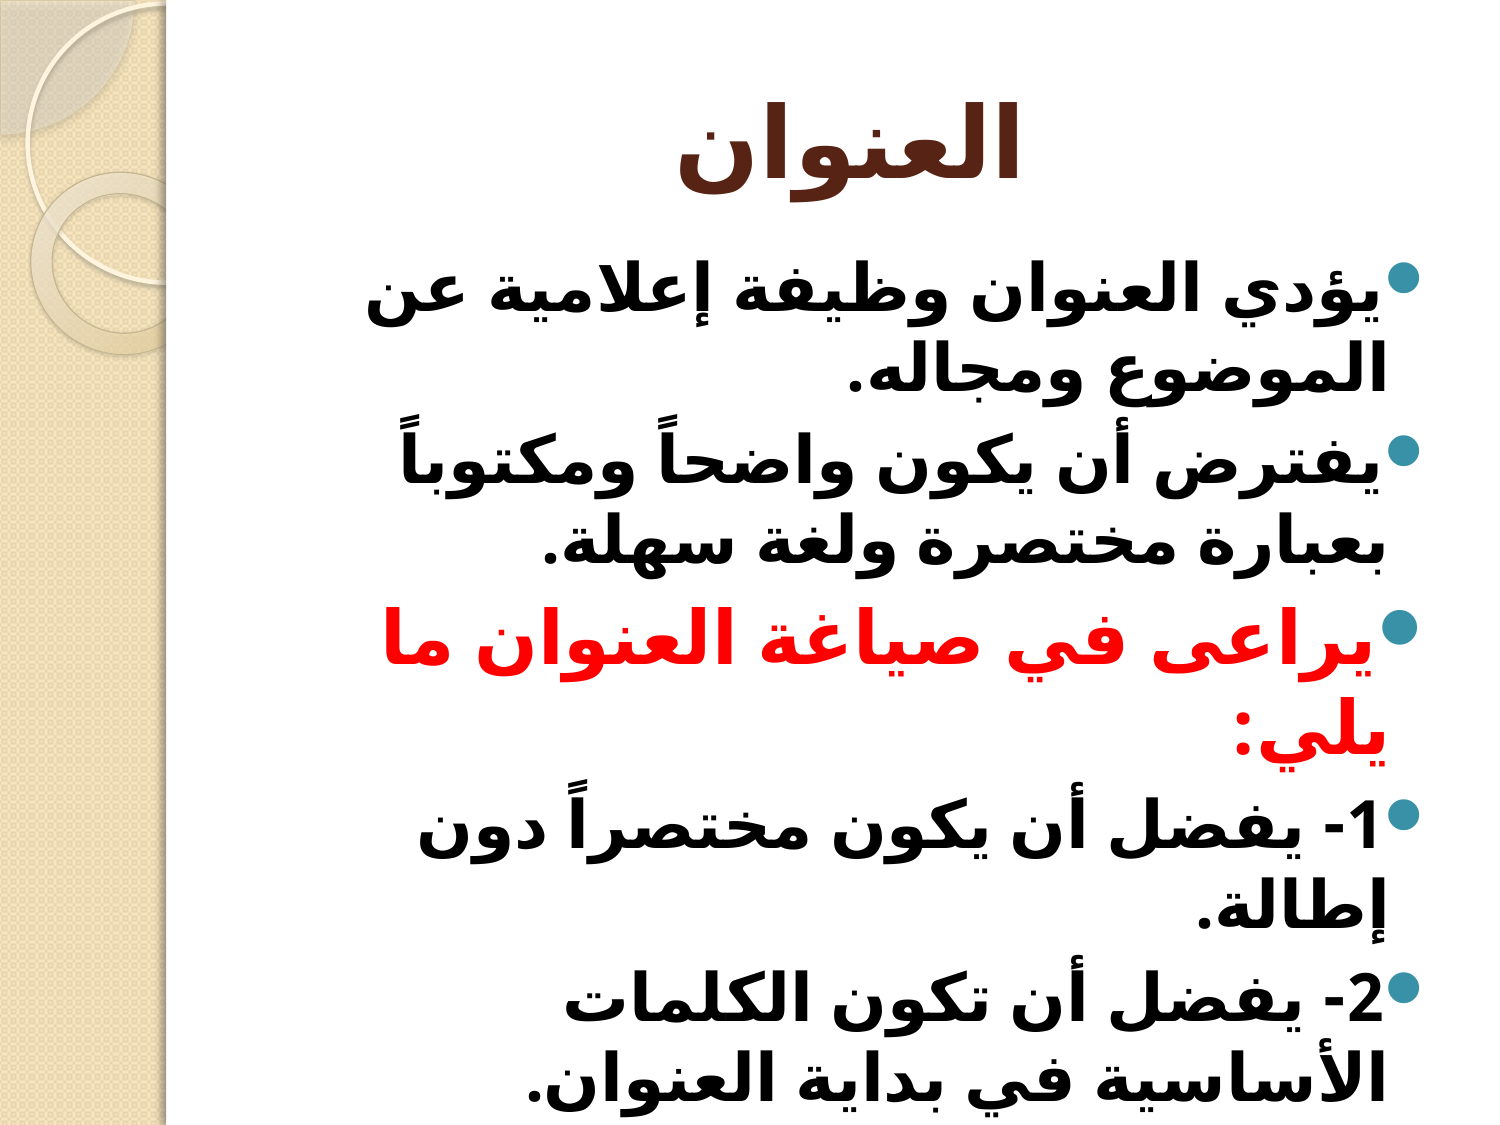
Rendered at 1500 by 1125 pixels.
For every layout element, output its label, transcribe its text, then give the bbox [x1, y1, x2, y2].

list يؤدي العنوان وظيفة إعلامية عن الموضوع ومجاله. يفترض أن يكون واضحاً ومكتوباً بعبارة مختصرة ولغة سهلة. يراعى في صياغة العنوان ما يلي: 1- يفضل أن يكون مختصراً دون إطالة. 2- يفضل أن تكون الكلمات الأساسية في بداية العنوان. [235, 237, 1466, 1025]
title العنوان [235, 45, 1466, 233]
